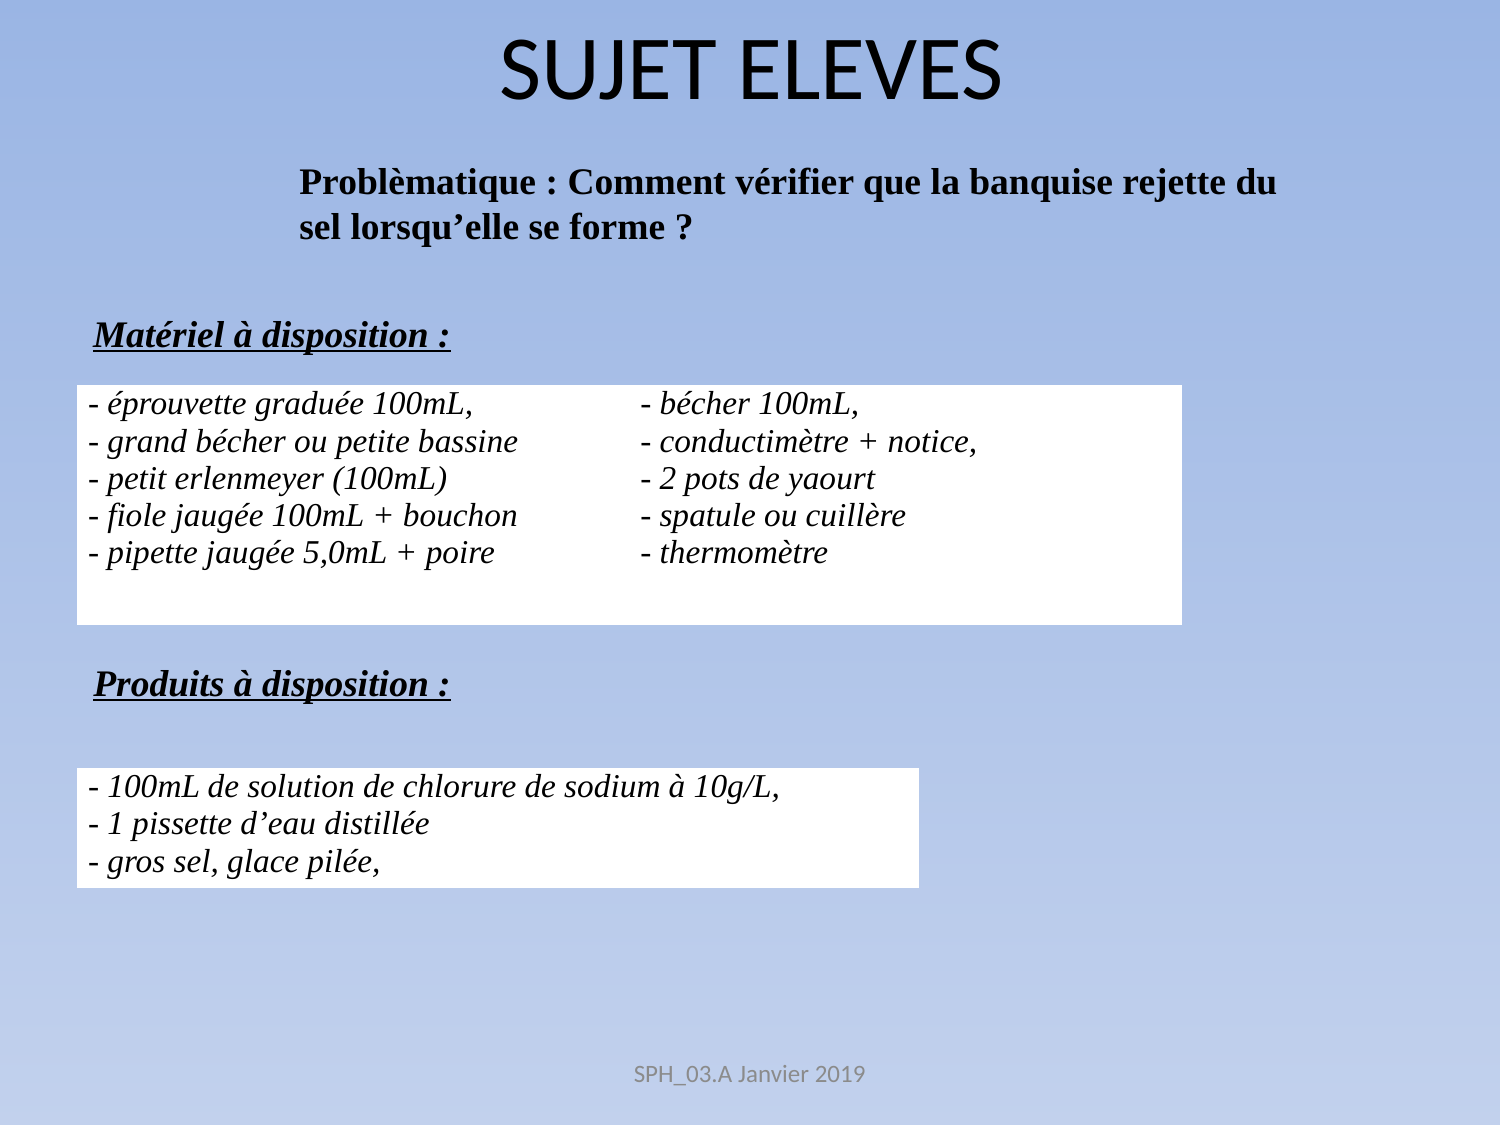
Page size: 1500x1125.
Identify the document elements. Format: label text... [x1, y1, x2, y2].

footer SPH_03.A Janvier 2019 [512, 1042, 988, 1103]
text_box Matériel à disposition : [78, 302, 467, 363]
table_header - éprouvette graduée 100mL, - grand bécher ou petite bassine - petit erlenmeyer (100mL) - fiole jaugée 100mL + bouchon - pipette jaugée 5,0mL + poire [77, 385, 629, 625]
text_box Produits à disposition : [78, 651, 467, 712]
table_header - bécher 100mL, - conductimètre + notice, - 2 pots de yaourt - spatule ou cuillère - thermomètre [629, 385, 1182, 625]
title SUJET ELEVES [76, 0, 1427, 126]
text_box Problèmatique : Comment vérifier que la banquise rejette du sel lorsqu’elle se forme ? [284, 149, 1294, 255]
table_header - 100mL de solution de chlorure de sodium à 10g/L, - 1 pissette d’eau distillée - gros sel, glace pilée, [77, 768, 919, 888]
